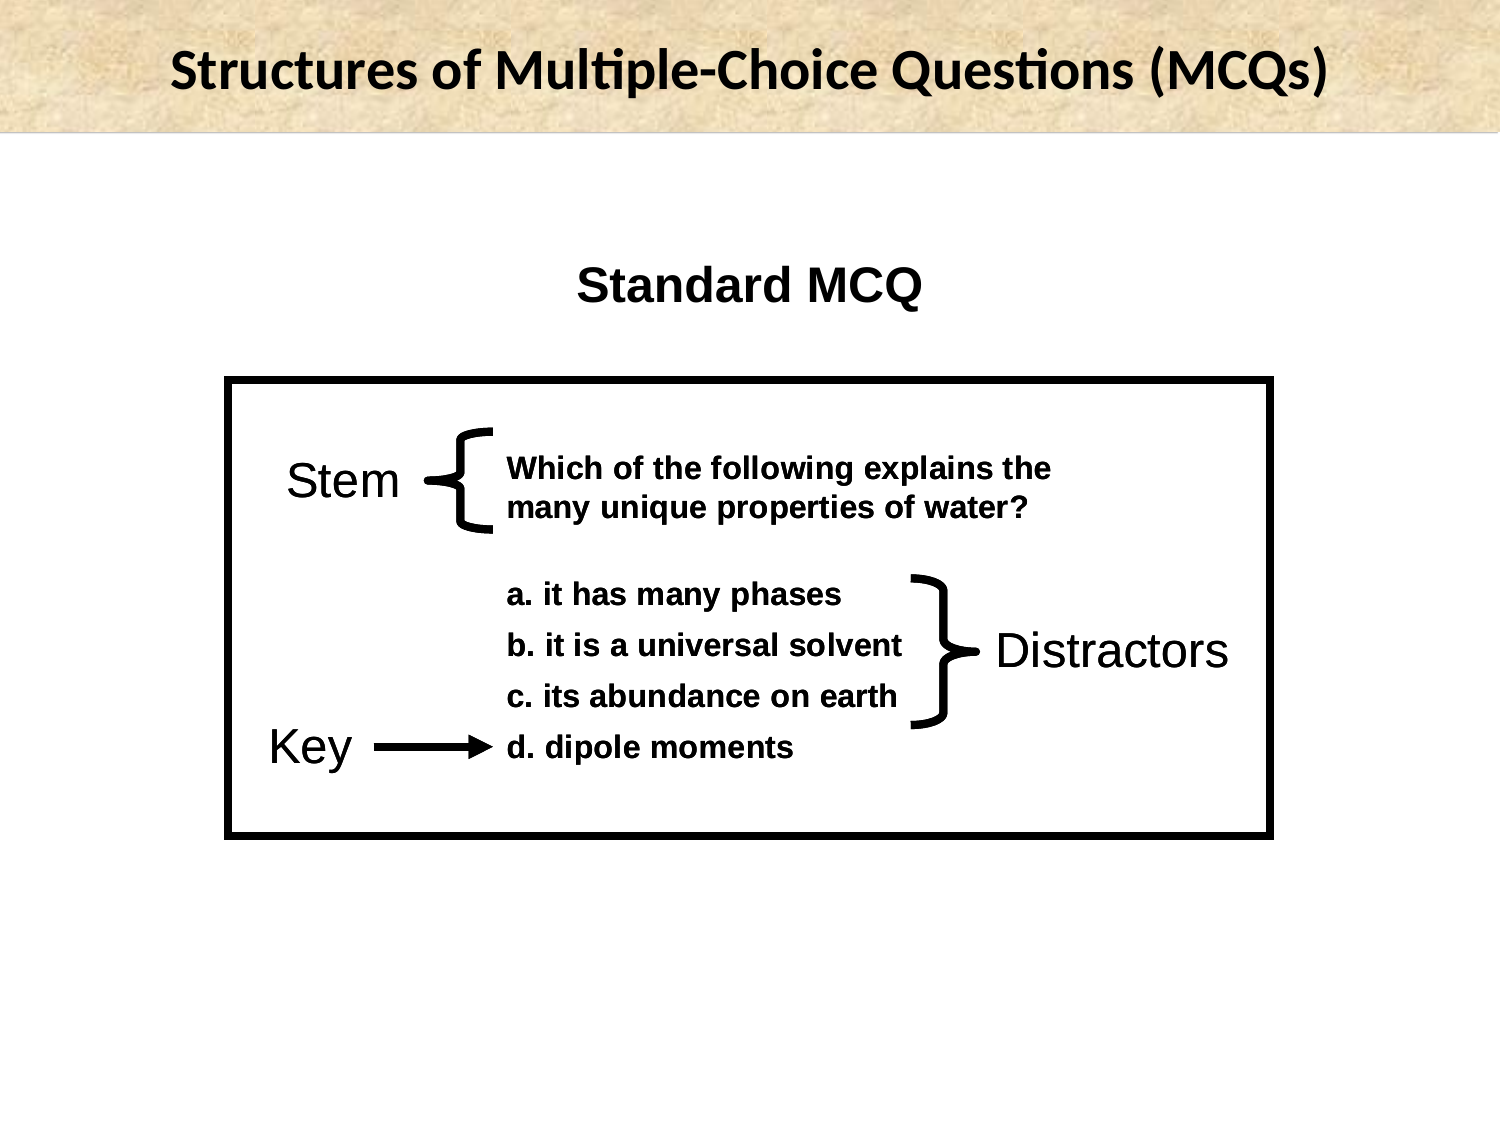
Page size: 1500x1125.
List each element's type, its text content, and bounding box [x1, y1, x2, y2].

text_box Standard MCQ [561, 245, 939, 321]
picture [223, 375, 1277, 844]
text_box Structures of Multiple-Choice Questions (MCQs) [0, 0, 1500, 132]
